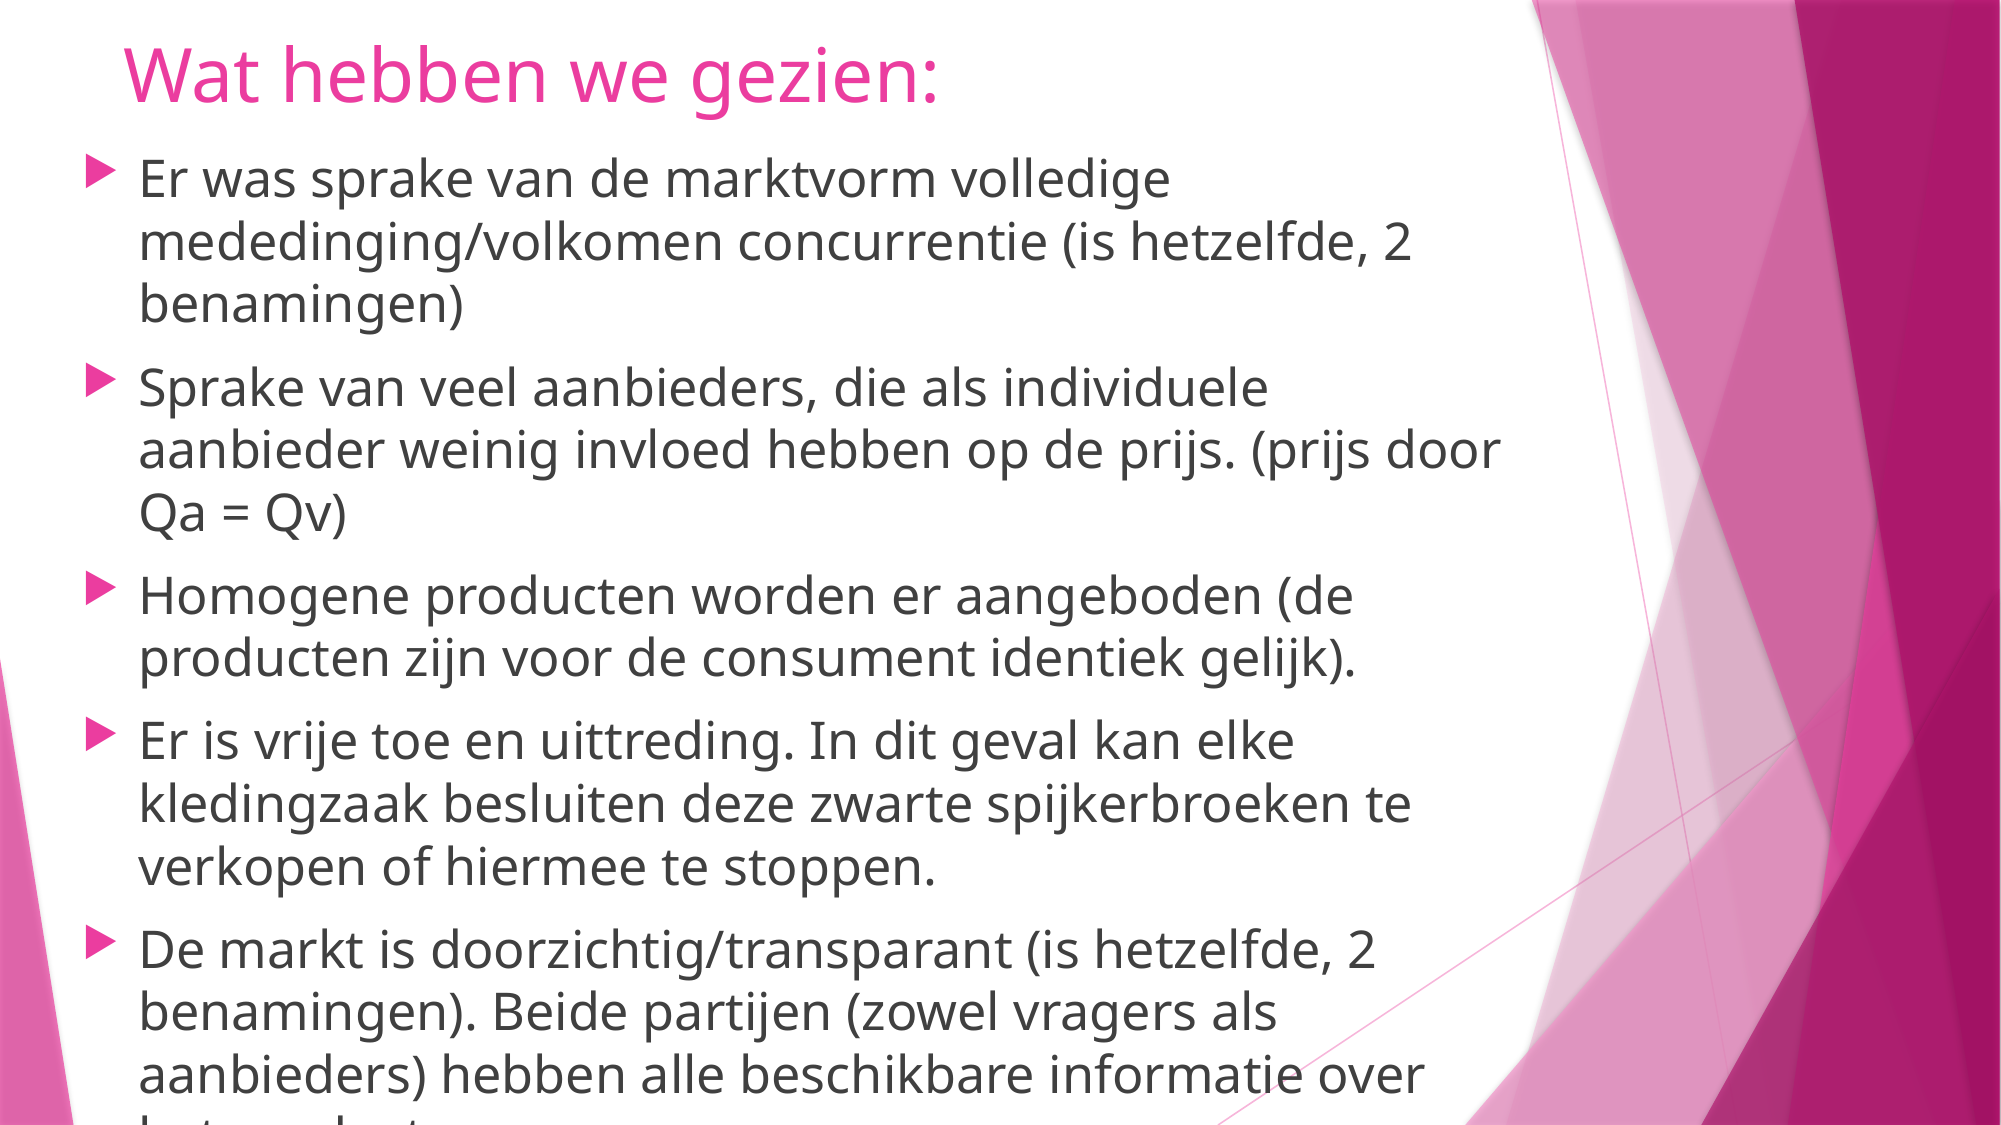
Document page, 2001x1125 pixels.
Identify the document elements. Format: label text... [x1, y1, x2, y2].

list Er was sprake van de marktvorm volledige mededinging/volkomen concurrentie (is hetzelfde, 2 benamingen) Sprake van veel aanbieders, die als individuele aanbieder weinig invloed hebben op de prijs. (prijs door Qa = Qv) Homogene producten worden er aangeboden (de producten zijn voor de consument identiek gelijk). Er is vrije toe en uittreding. In dit geval kan elke kledingzaak besluiten deze zwarte spijkerbroeken te verkopen of hiermee te stoppen. De markt is doorzichtig/transparant (is hetzelfde, 2 benamingen). Beide partijen (zowel vragers als aanbieders) hebben alle beschikbare informatie over het product. [67, 138, 1522, 991]
title Wat hebben we gezien: [108, 19, 1522, 138]
